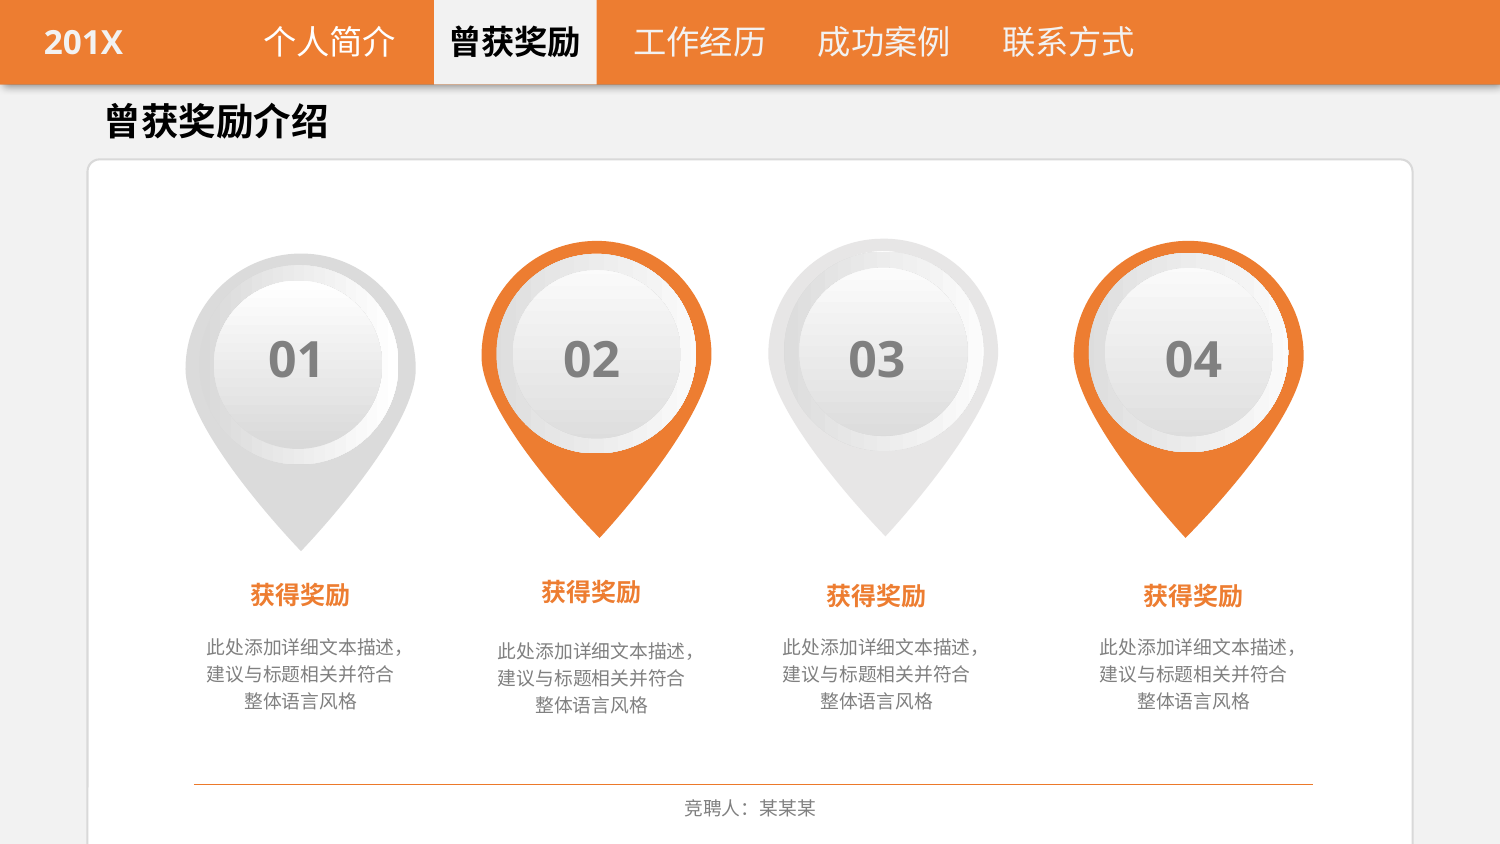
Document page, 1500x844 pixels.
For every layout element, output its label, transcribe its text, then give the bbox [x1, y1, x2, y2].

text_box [1062, 223, 1324, 502]
text_box 获得奖励 [811, 572, 942, 618]
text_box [460, 223, 723, 502]
text_box 此处添加详细文本描述，建议与标题相关并符合整体语言风格 [476, 627, 708, 724]
text_box 此处添加详细文本描述，建议与标题相关并符合整体语言风格 [1078, 623, 1309, 720]
text_box 获得奖励 [1128, 572, 1259, 618]
text_box 此处添加详细文本描述，建议与标题相关并符合整体语言风格 [761, 623, 993, 720]
text_box 工作经历 [618, 14, 782, 69]
text_box [432, 0, 599, 86]
text_box [599, 0, 1500, 86]
text_box 201X [29, 14, 139, 69]
text_box 获得奖励 [526, 569, 657, 615]
text_box [0, 0, 432, 86]
text_box 此处添加详细文本描述，建议与标题相关并符合整体语言风格 [185, 623, 416, 720]
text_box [185, 253, 416, 552]
text_box 曾获奖励介绍 [88, 90, 344, 151]
text_box 曾获奖励 [433, 14, 597, 69]
text_box 获得奖励 [235, 572, 366, 618]
text_box 个人简介 [248, 14, 412, 69]
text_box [724, 245, 1029, 504]
text_box 联系方式 [987, 14, 1151, 69]
text_box 竞聘人：某某某 [669, 788, 831, 827]
text_box 成功案例 [803, 14, 966, 69]
